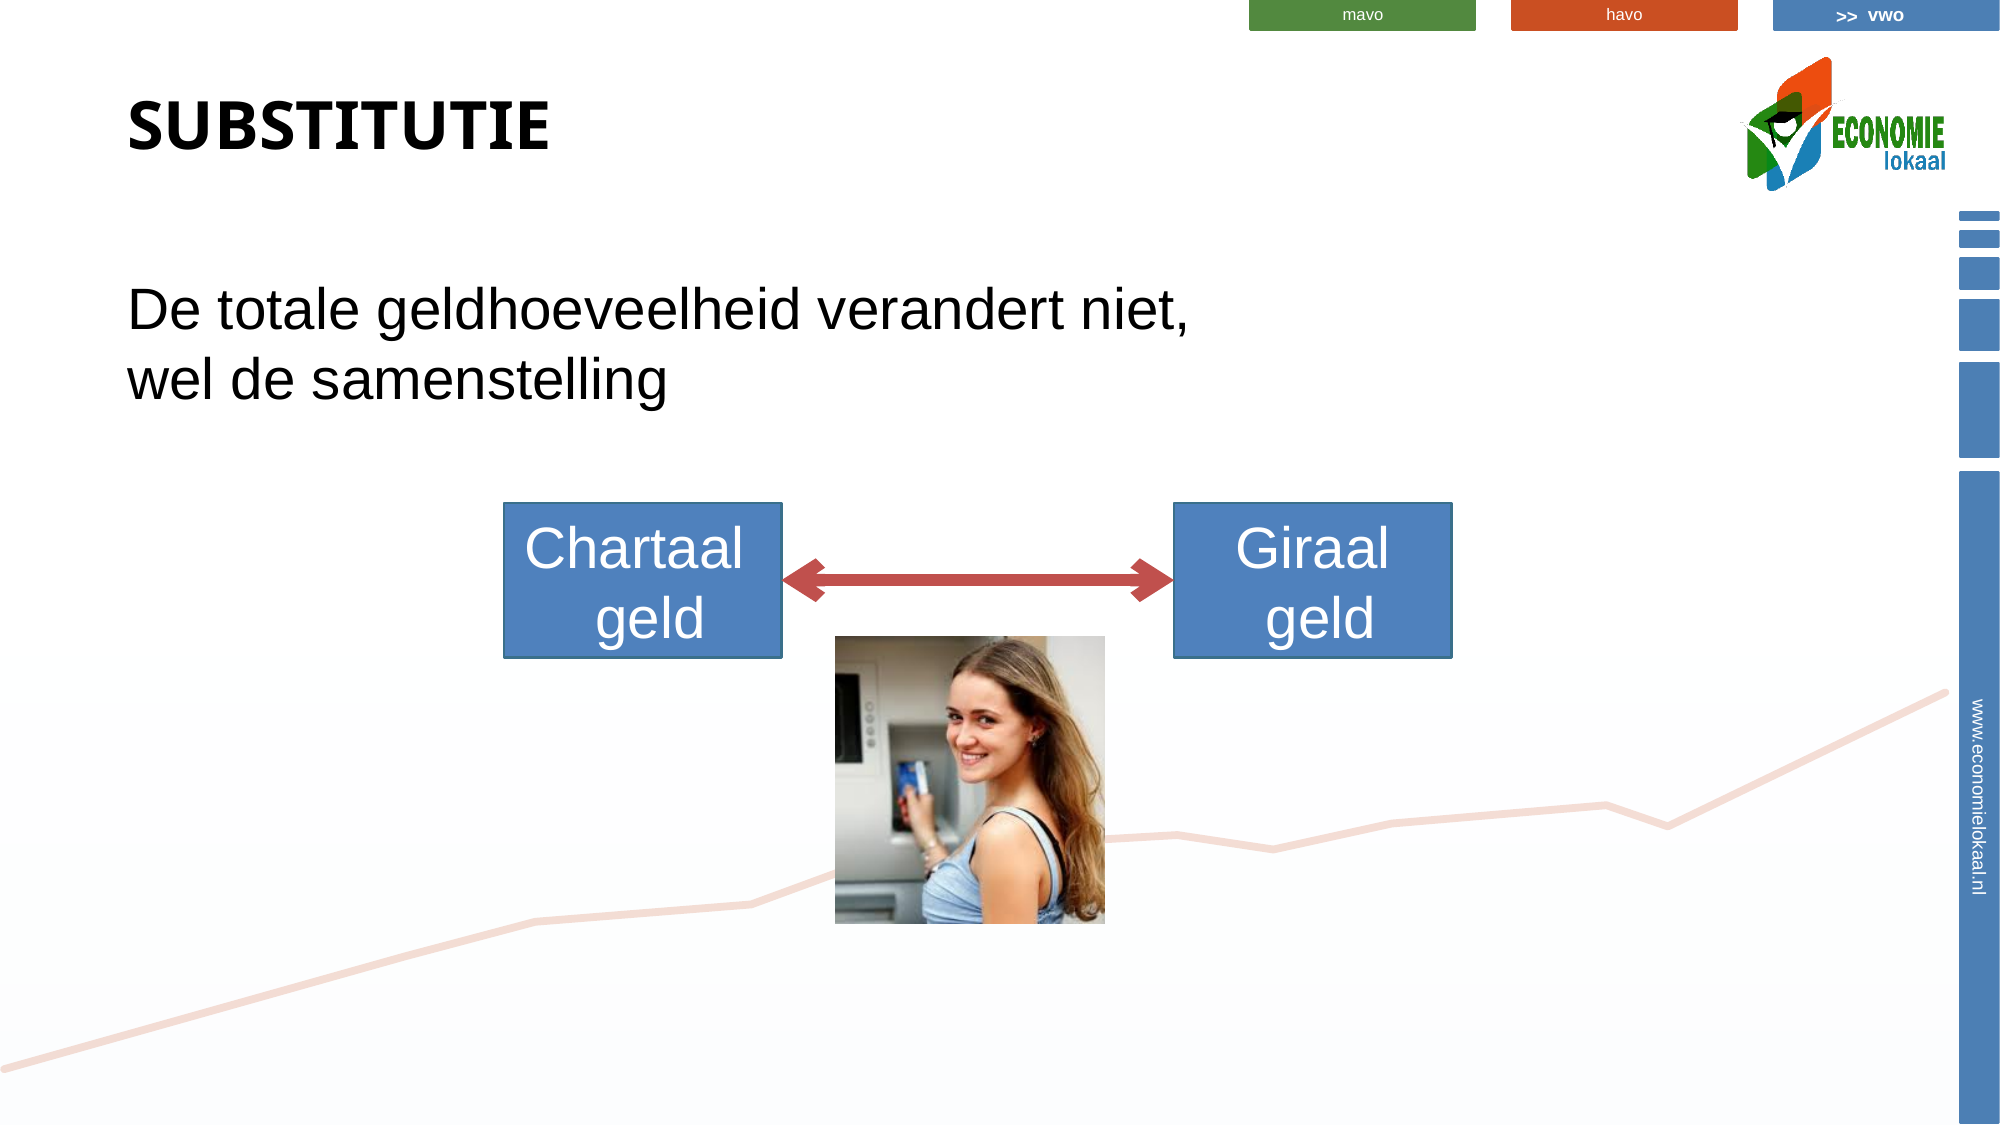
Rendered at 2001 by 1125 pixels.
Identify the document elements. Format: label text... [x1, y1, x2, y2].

text_box Giraal geld [1173, 502, 1453, 659]
list De totale geldhoeveelheid verandert niet, wel de samenstelling [112, 263, 1829, 1035]
text_box Chartaal geld [503, 502, 783, 659]
picture [835, 636, 1105, 925]
picture [1739, 57, 1946, 191]
title Substitutie [112, 74, 1618, 208]
